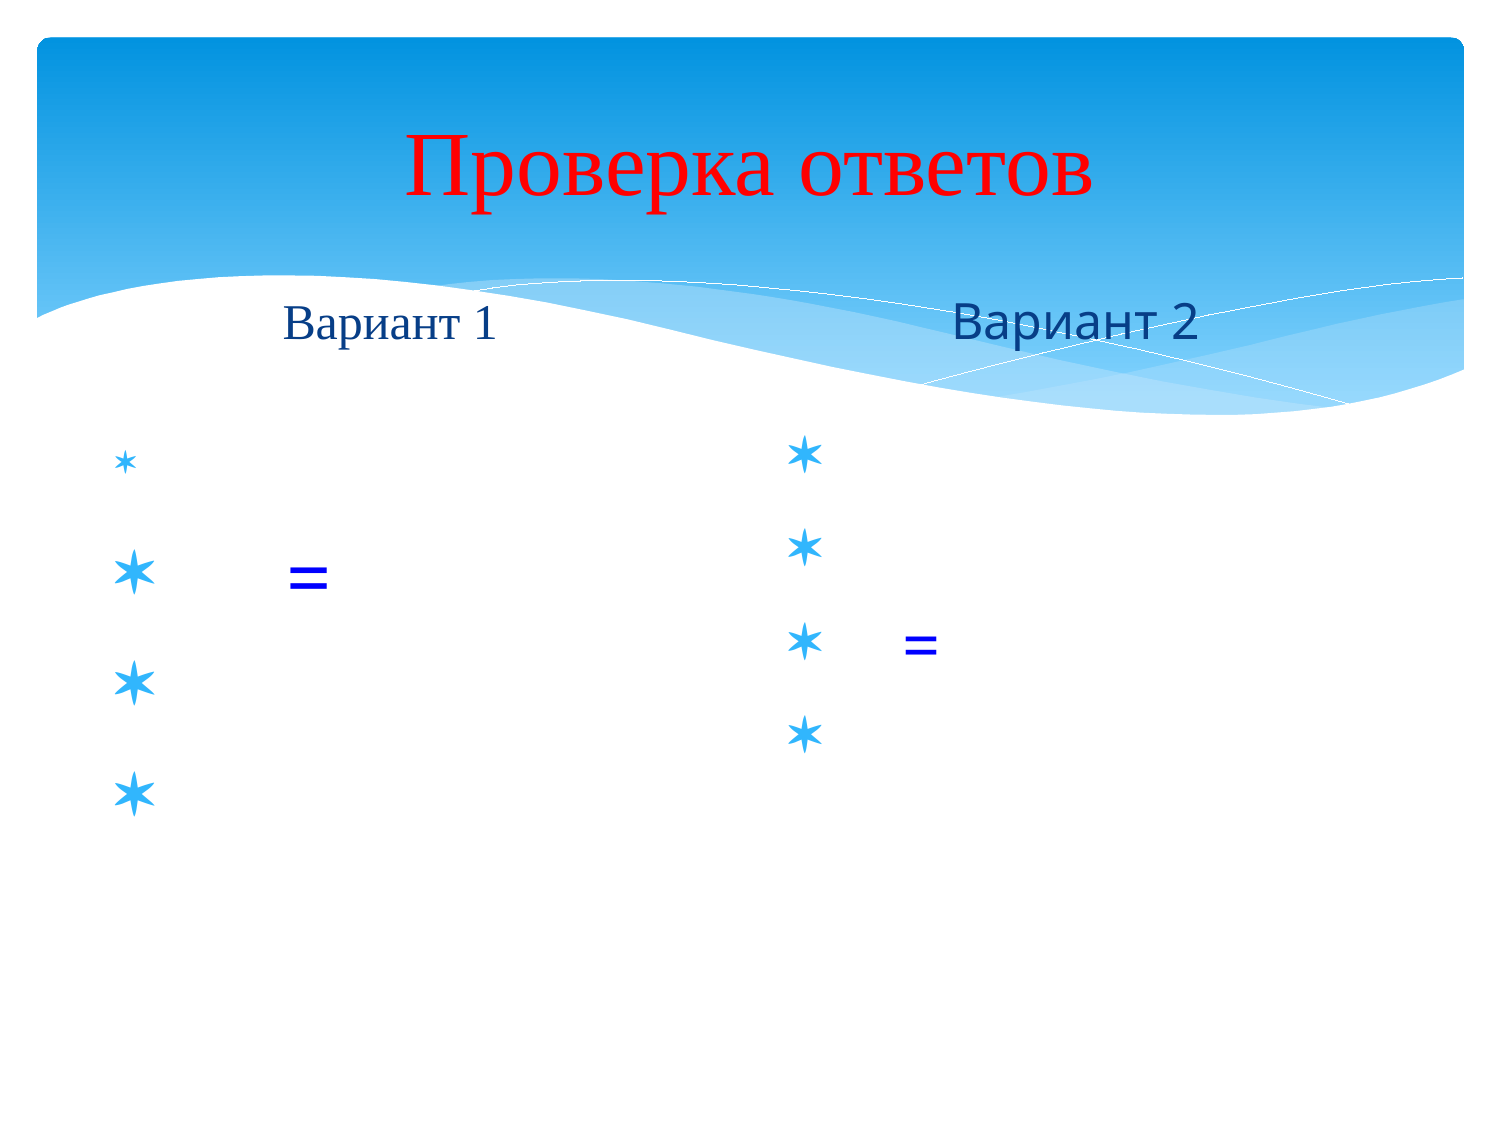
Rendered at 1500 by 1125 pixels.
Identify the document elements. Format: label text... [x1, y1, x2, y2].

list Вариант 2 [761, 267, 1389, 373]
title Проверка ответов [75, 55, 1425, 261]
list Вариант 1 [76, 267, 704, 373]
